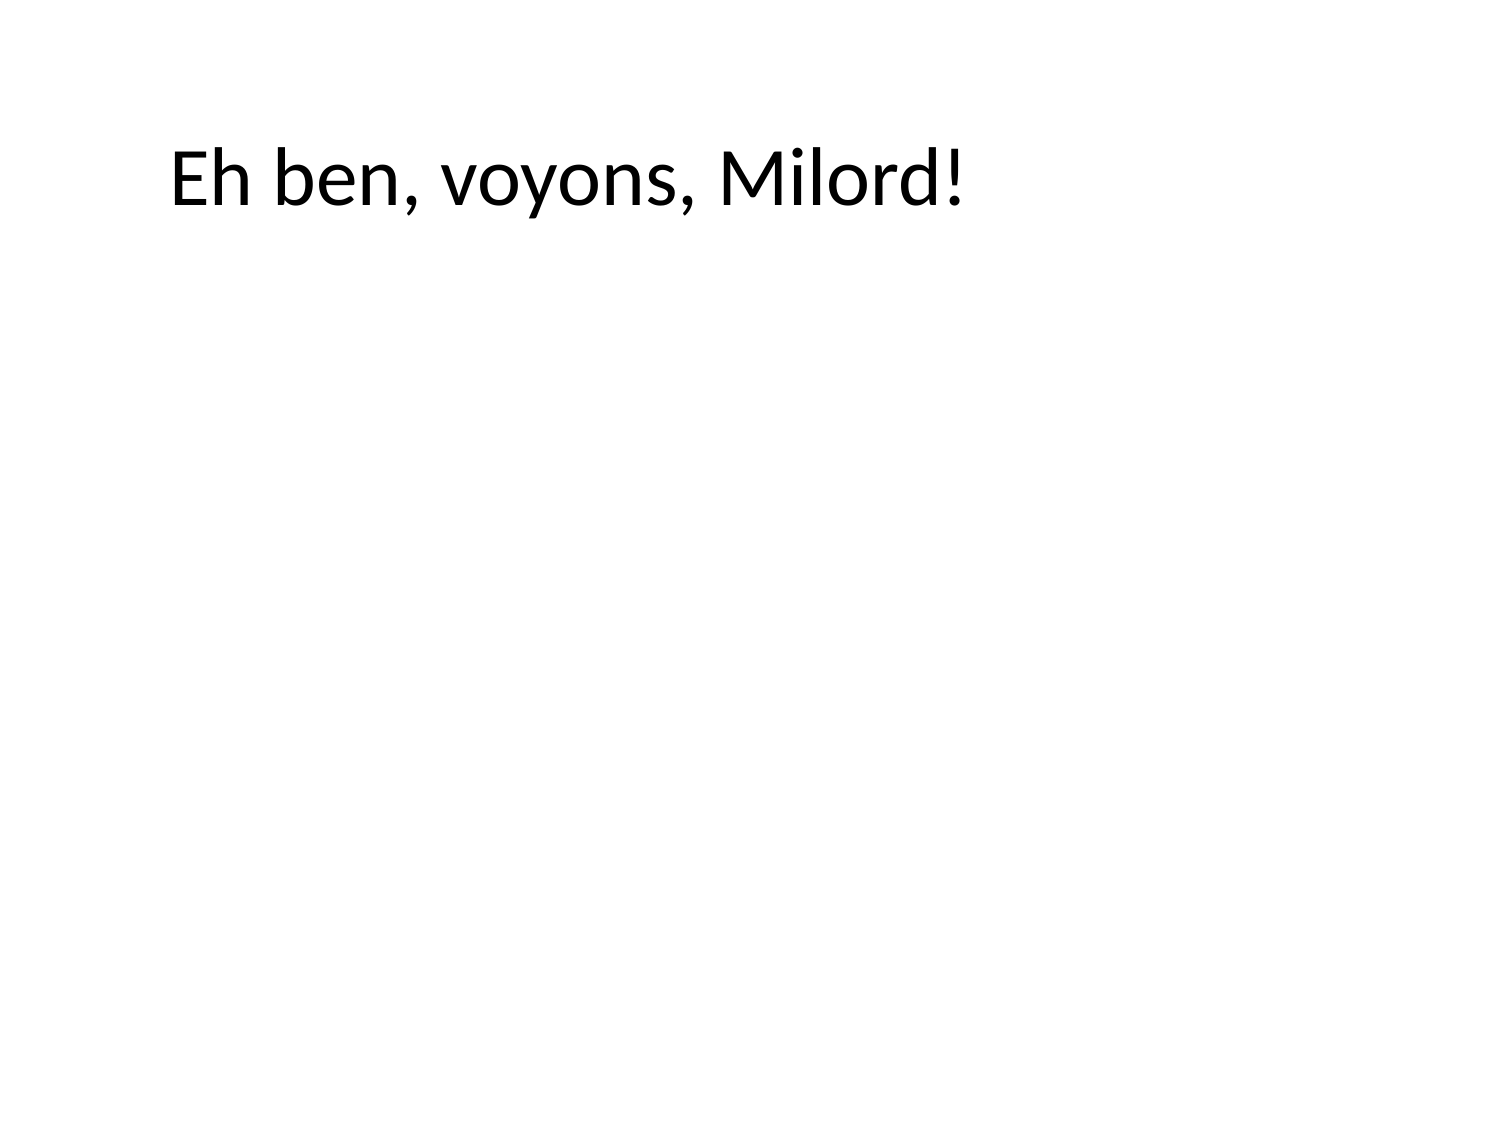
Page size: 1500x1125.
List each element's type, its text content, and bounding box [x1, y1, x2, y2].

text_box Eh ben, voyons, Milord! [154, 114, 985, 530]
